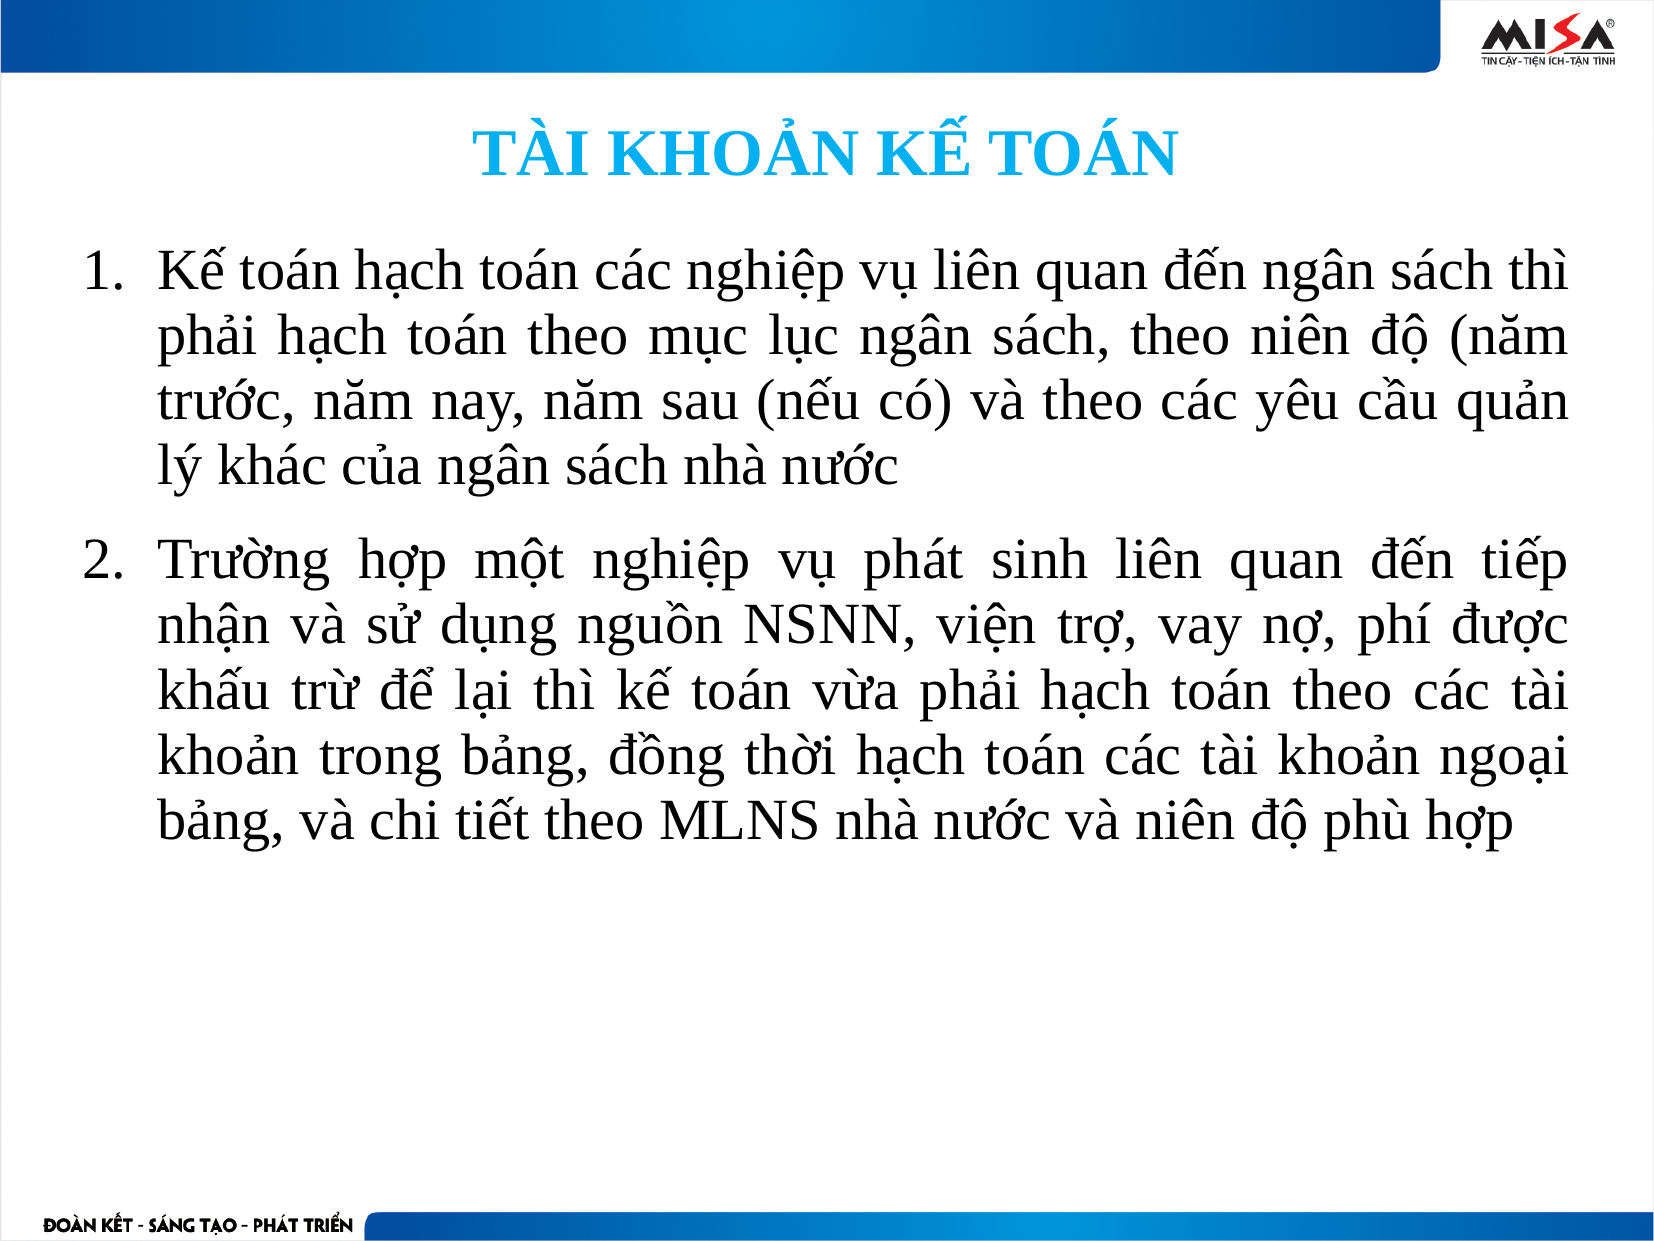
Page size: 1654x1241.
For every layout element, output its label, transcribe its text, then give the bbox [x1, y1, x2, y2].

list Kế toán hạch toán các nghiệp vụ liên quan đến ngân sách thì phải hạch toán theo mục lục ngân sách, theo niên độ (năm trước, năm nay, năm sau (nếu có) và theo các yêu cầu quản lý khác của ngân sách nhà nước Trường hợp một nghiệp vụ phát sinh liên quan đến tiếp nhận và sử dụng nguồn NSNN, viện trợ, vay nợ, phí được khấu trừ để lại thì kế toán vừa phải hạch toán theo các tài khoản trong bảng, đồng thời hạch toán các tài khoản ngoại bảng, và chi tiết theo MLNS nhà nước và niên độ phù hợp [82, 232, 1571, 1010]
title TÀI KHOẢN KẾ TOÁN [82, 49, 1571, 232]
picture [0, 0, 1654, 1241]
